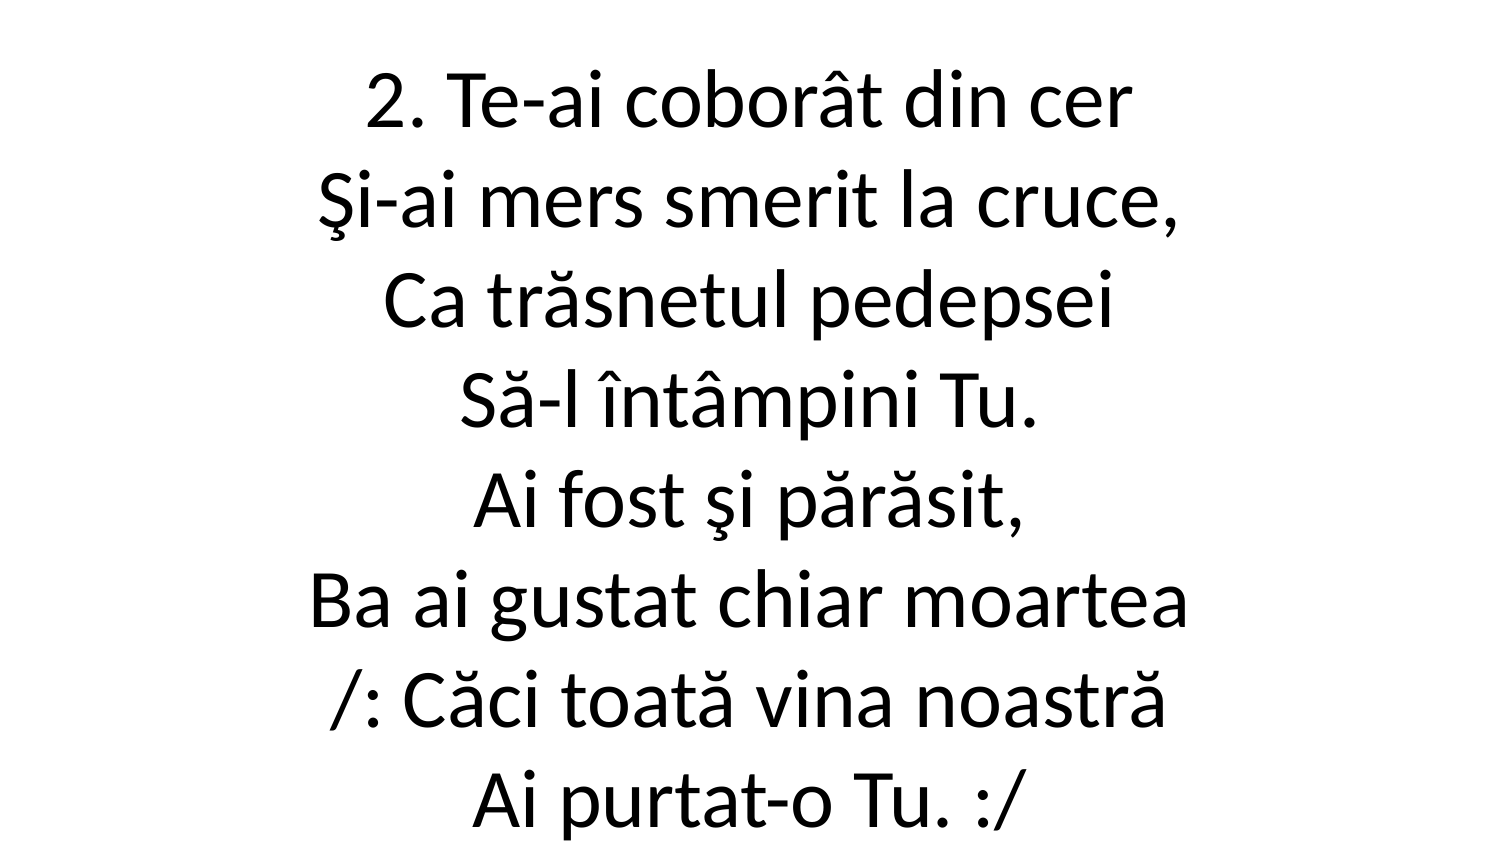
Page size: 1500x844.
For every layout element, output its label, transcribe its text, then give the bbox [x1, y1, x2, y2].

text_box 2. Te-ai coborât din cer Şi-ai mers smerit la cruce, Ca trăsnetul pedepsei Să-l întâmpini Tu. Ai fost şi părăsit, Ba ai gustat chiar moartea /: Căci toată vina noastră Ai purtat-o Tu. :/ [293, 0, 1207, 844]
